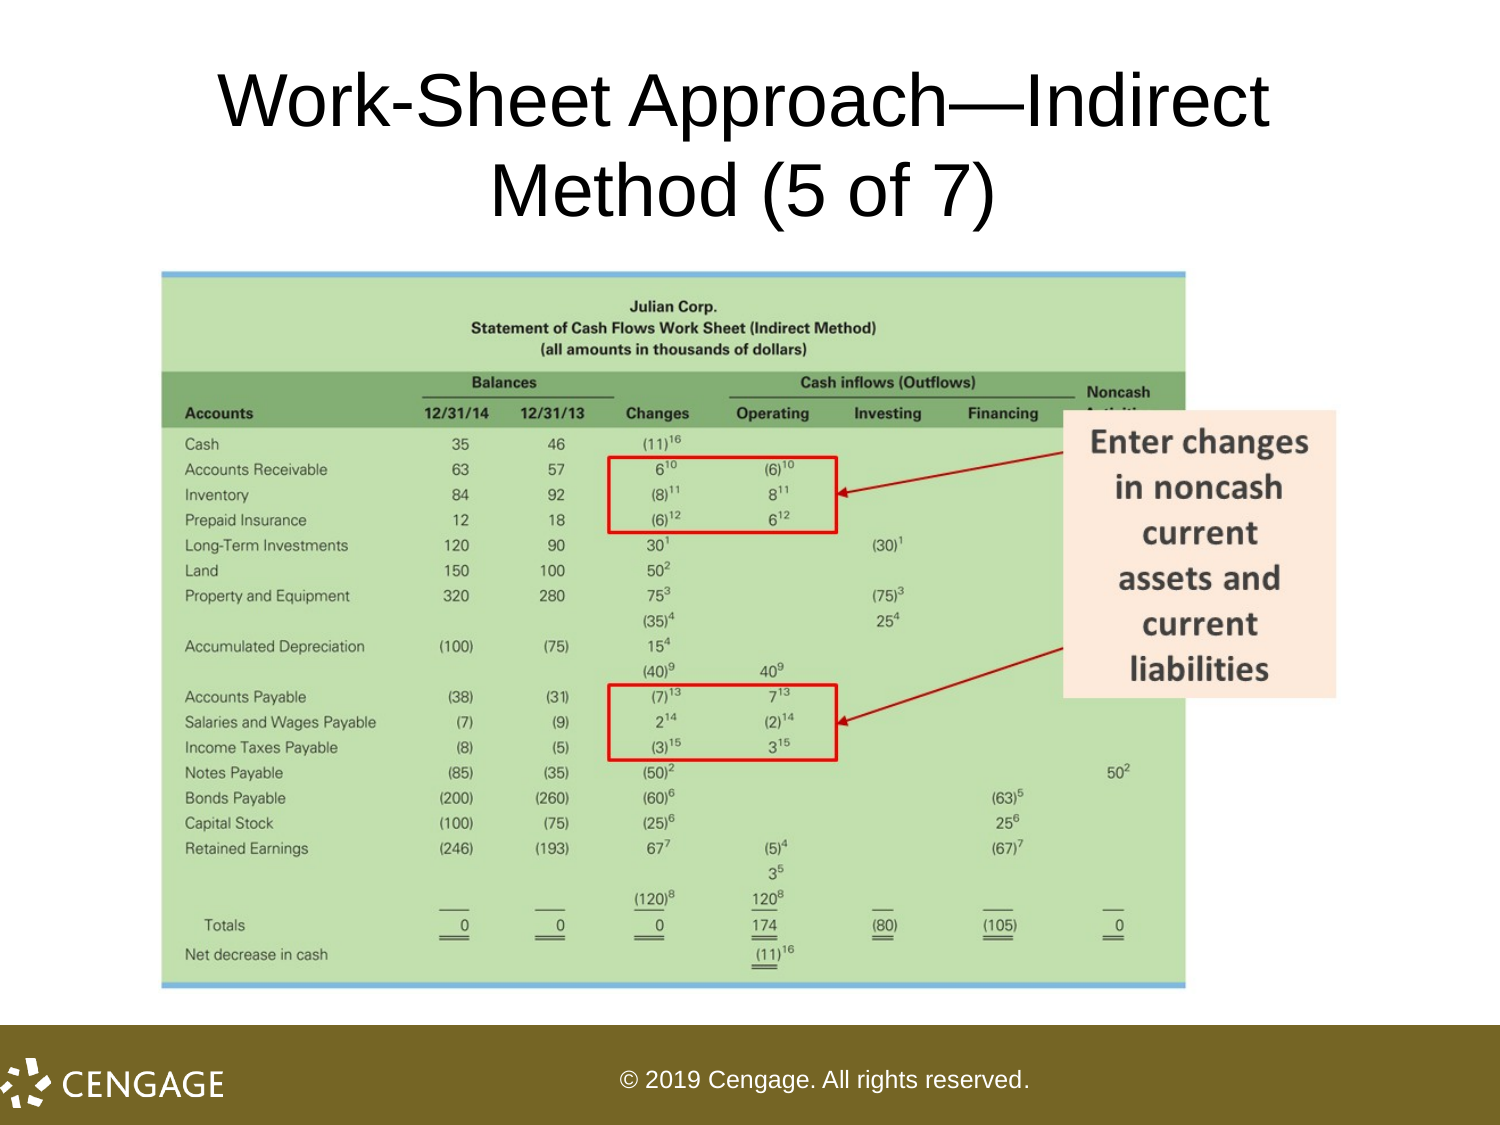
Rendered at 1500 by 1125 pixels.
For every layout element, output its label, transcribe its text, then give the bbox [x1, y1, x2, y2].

title Work-Sheet Approach—Indirect Method (5 of 7) [85, 41, 1403, 241]
picture [0, 1058, 223, 1108]
picture [158, 268, 1342, 994]
